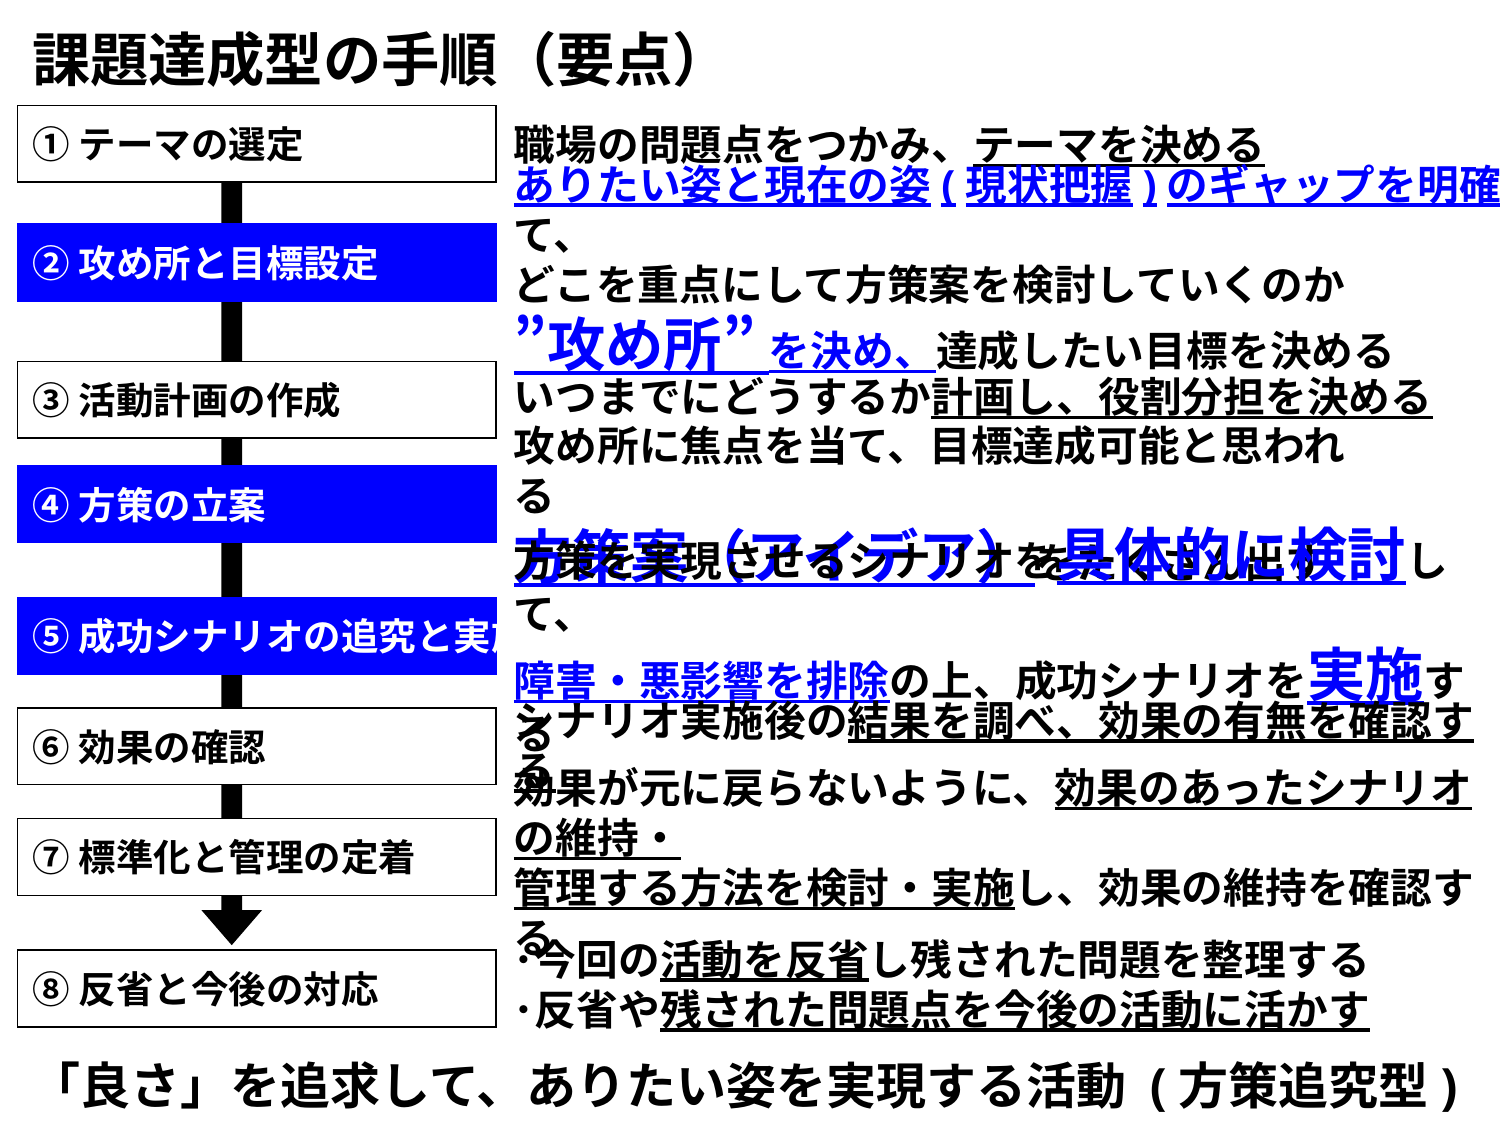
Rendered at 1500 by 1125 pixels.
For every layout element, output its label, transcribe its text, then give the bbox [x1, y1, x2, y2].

text_box ③活動計画の作成 [17, 361, 497, 439]
text_box [222, 675, 242, 707]
text_box 課題達成型の手順（要点） [17, 15, 747, 101]
text_box [203, 896, 261, 944]
text_box ①テーマの選定 [17, 105, 497, 183]
text_box [222, 302, 242, 361]
text_box [222, 439, 242, 465]
text_box ⑦標準化と管理の定着 [17, 818, 497, 896]
text_box ･今回の活動を反省し残された問題を整理する ･反省や残された問題点を今後の活動に活かす [501, 908, 1500, 1046]
text_box ②攻め所と目標設定 [17, 224, 497, 302]
text_box 効果が元に戻らないように、効果のあったシナリオの維持・ 管理する方法を検討・実施し、効果の維持を確認する [501, 815, 1500, 908]
text_box 攻め所に焦点を当て、目標達成可能と思われる 方策案（アイデア）をたくさん出す [501, 459, 1388, 551]
text_box 方策を実現させるシナリオを具体的に検討して、 障害・悪影響を排除の上、成功シナリオを実施する [501, 577, 1500, 699]
text_box ⑥効果の確認 [17, 707, 497, 785]
text_box [162, 183, 222, 193]
text_box [222, 543, 242, 597]
text_box シナリオ実施後の結果を調べ、効果の有無を確認する [501, 716, 1500, 773]
text_box ありたい姿と現在の姿(現状把握)のギャップを明確にして、 どこを重点にして方策案を検討していくのか ”攻め所” を決め、達成したい目標を決める [501, 199, 1500, 338]
text_box いつまでにどうするか計画し、役割分担を決める [501, 367, 1500, 425]
text_box ④方策の立案 [17, 465, 497, 543]
text_box ⑧反省と今後の対応 [17, 950, 497, 1027]
text_box ⑤成功シナリオの追究と実施 [17, 597, 497, 675]
text_box [222, 183, 242, 224]
text_box 職場の問題点をつかみ、テーマを決める [501, 106, 1500, 182]
text_box [222, 785, 242, 818]
text_box 「良さ」を追求して、ありたい姿を実現する活動 (方策追究型) [0, 1046, 1500, 1122]
text_box [242, 117, 1033, 193]
